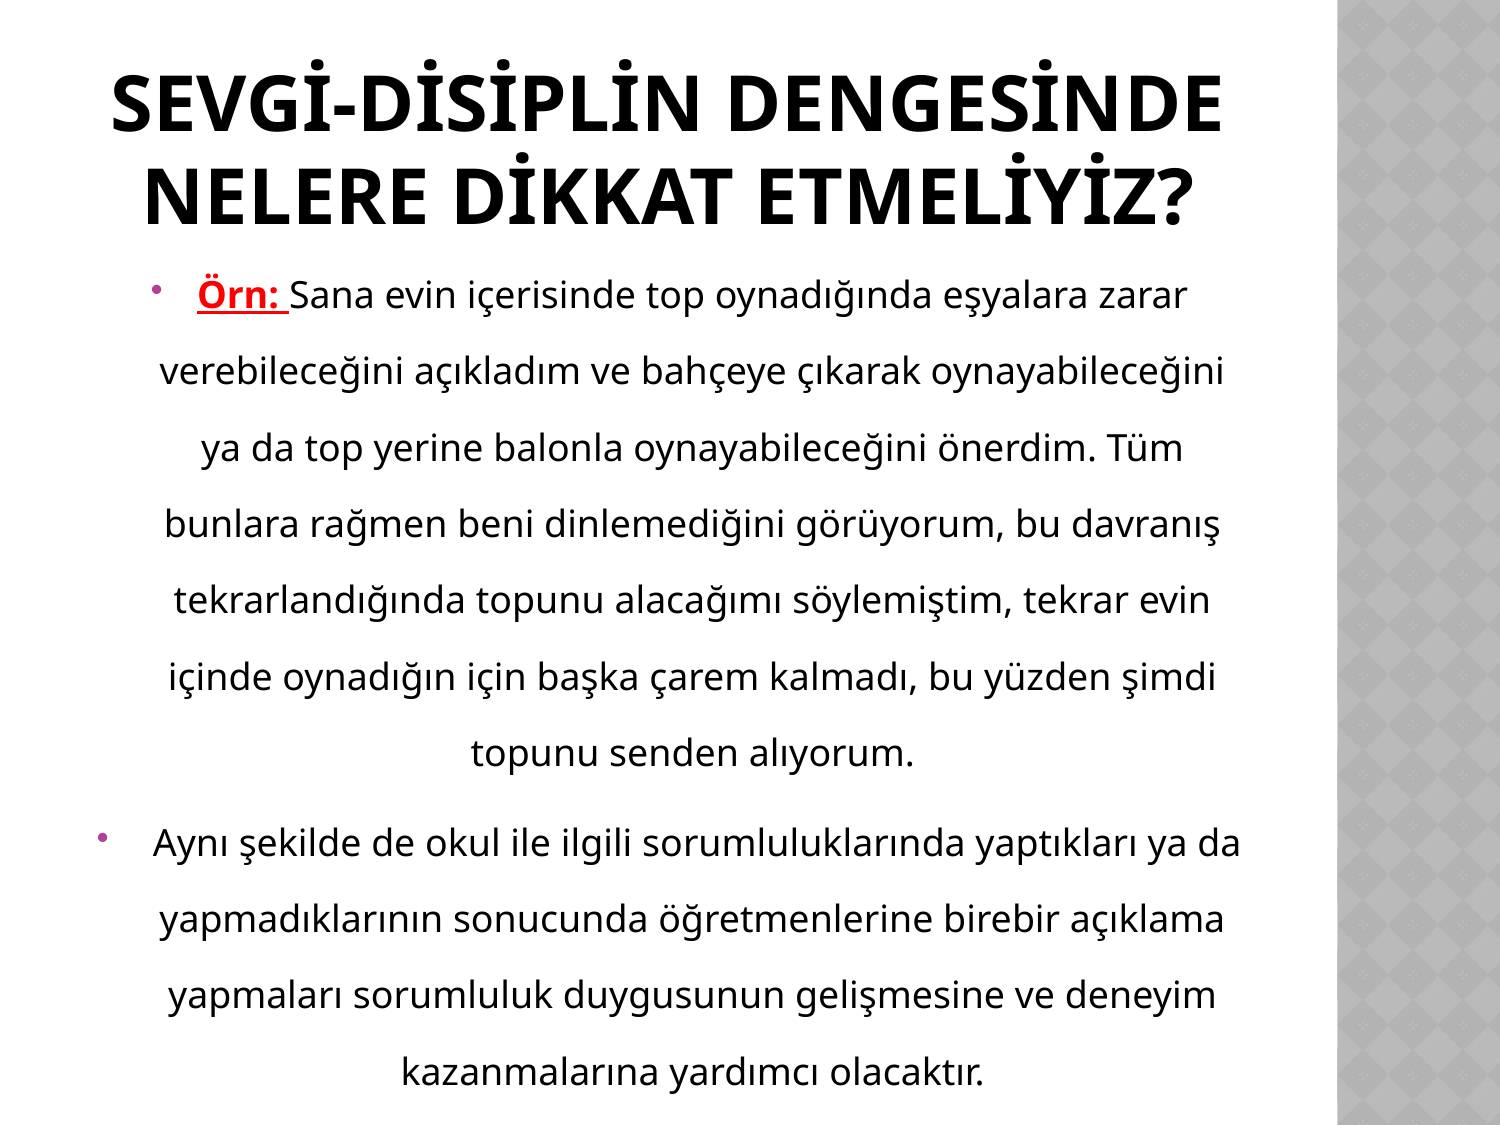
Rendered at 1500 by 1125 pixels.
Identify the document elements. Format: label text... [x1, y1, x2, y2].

title SEVGİ-DİSİPLİN DENGESİNDE NELERE DİKKAT ETMELİYİZ? [75, 52, 1263, 240]
list Örn: Sana evin içerisinde top oynadığında eşyalara zarar verebileceğini açıkladım ve bahçeye çıkarak oynayabileceğini ya da top yerine balonla oynayabileceğini önerdim. Tüm bunlara rağmen beni dinlemediğini görüyorum, bu davranış tekrarlandığında topunu alacağımı söylemiştim, tekrar evin içinde oynadığın için başka çarem kalmadı, bu yüzden şimdi topunu senden alıyorum. Aynı şekilde de okul ile ilgili sorumluluklarında yaptıkları ya da yapmadıklarının sonucunda öğretmenlerine birebir açıklama yapmaları sorumluluk duygusunun gelişmesine ve deneyim kazanmalarına yardımcı olacaktır. [76, 231, 1265, 1027]
